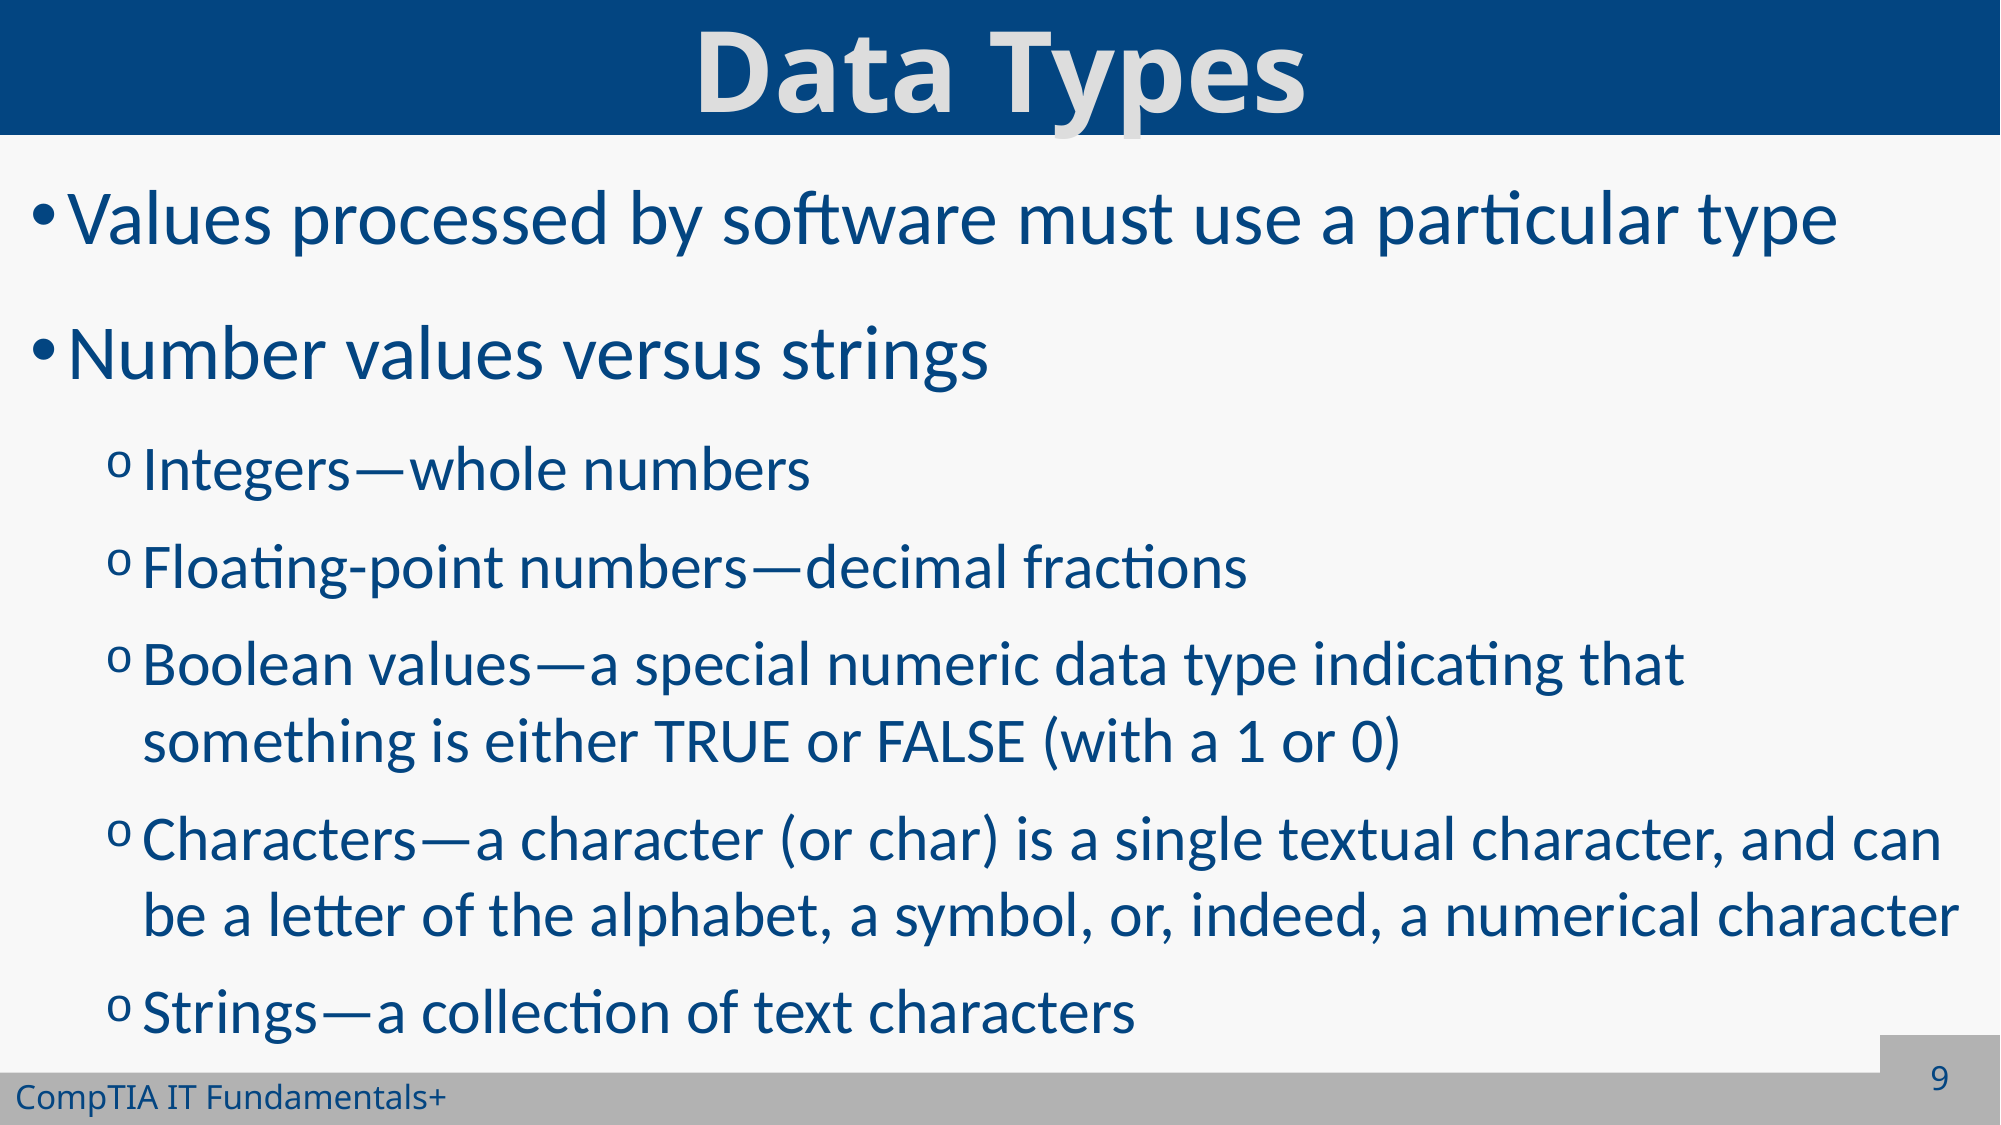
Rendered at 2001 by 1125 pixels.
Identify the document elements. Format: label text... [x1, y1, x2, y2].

footer CompTIA IT Fundamentals+ [0, 1072, 1880, 1125]
list Values processed by software must use a particular type Number values versus strings Integers—whole numbers Floating-point numbers—decimal fractions Boolean values—a special numeric data type indicating that something is either TRUE or FALSE (with a 1 or 0) Characters—a character (or char) is a single textual character, and can be a letter of the alphabet, a symbol, or, indeed, a numerical character Strings—a collection of text characters [15, 149, 1980, 1065]
title Data Types [0, 0, 2000, 135]
slide_number 9 [1880, 1035, 2000, 1125]
